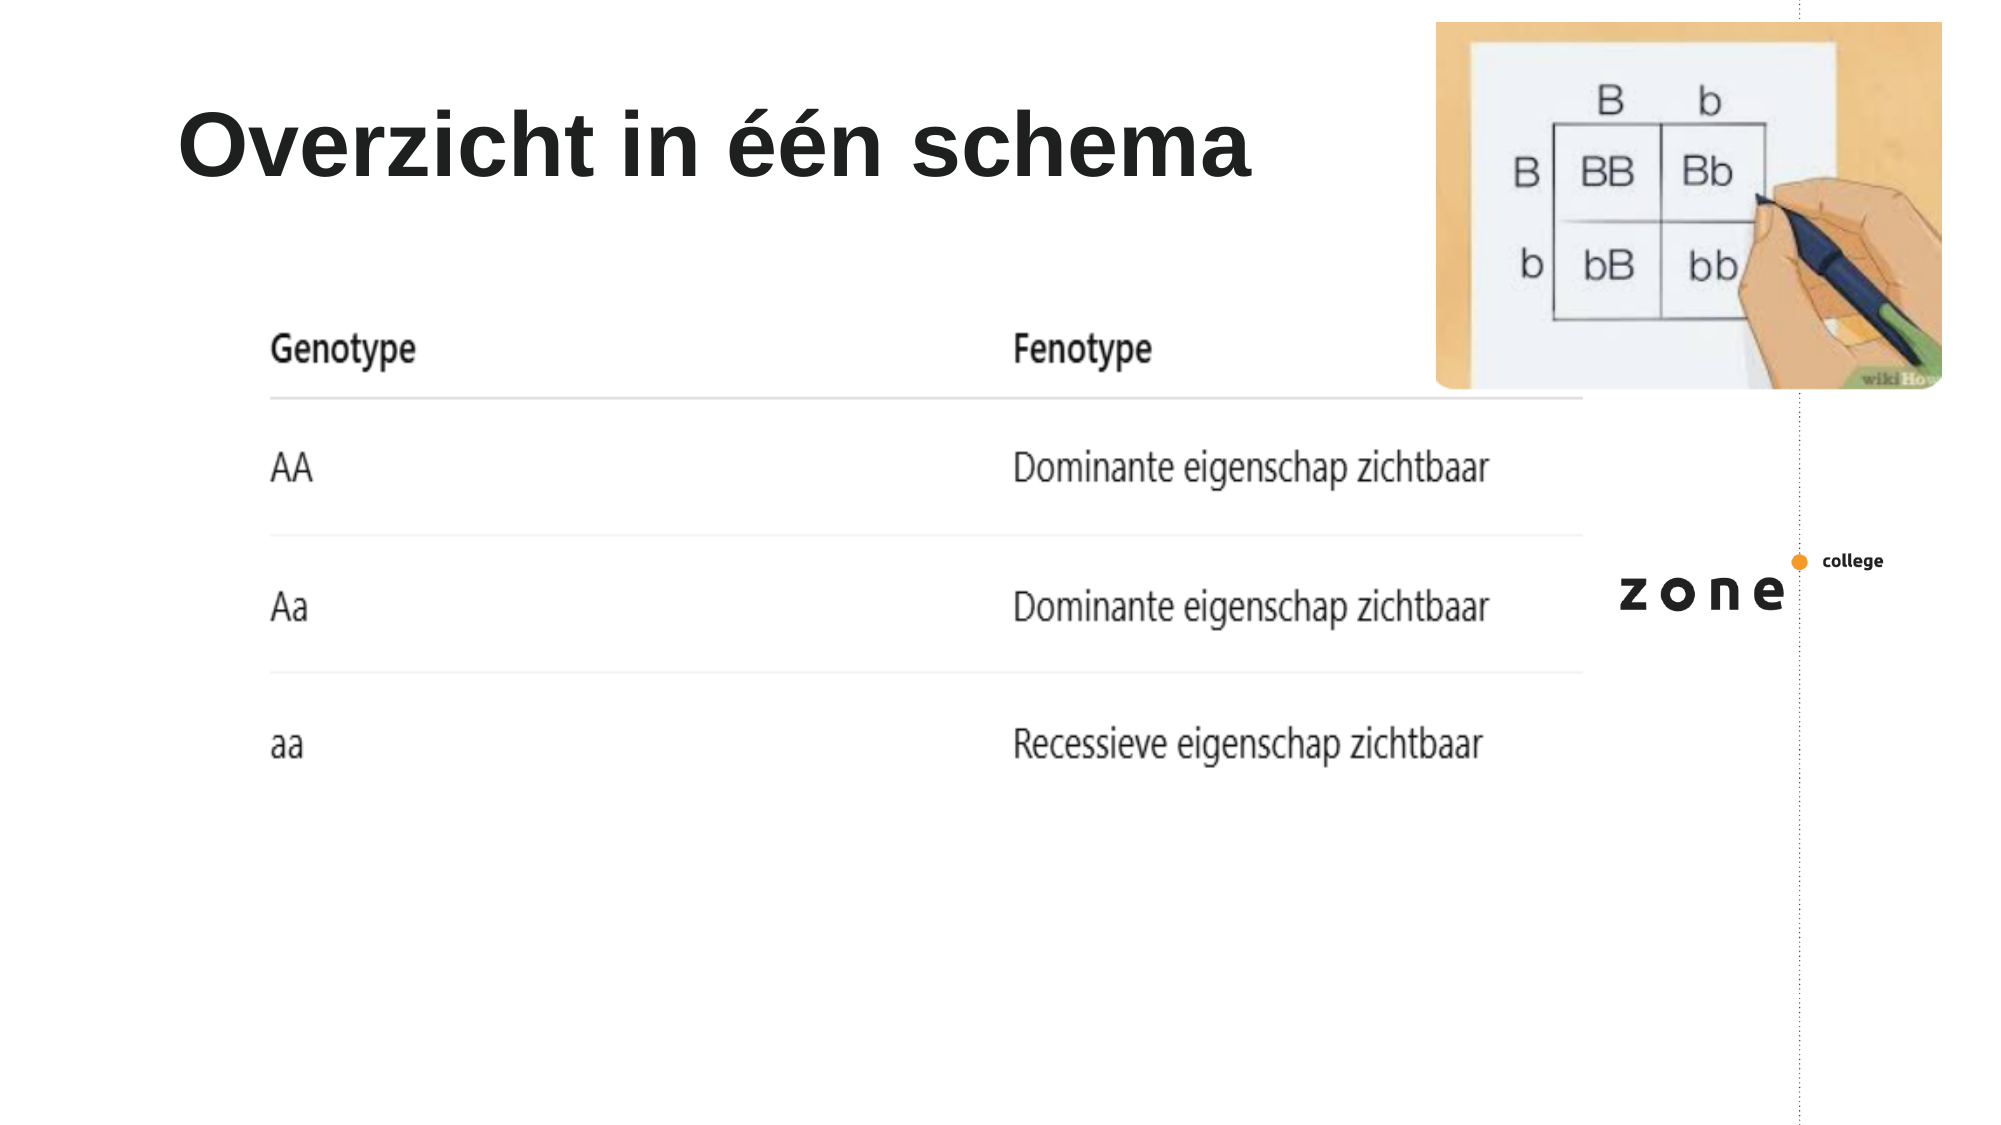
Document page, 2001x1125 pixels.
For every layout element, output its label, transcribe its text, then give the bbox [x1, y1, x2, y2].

title Overzicht in één schema [177, 97, 1436, 261]
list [212, 288, 1584, 841]
picture [1436, 0, 2001, 1125]
